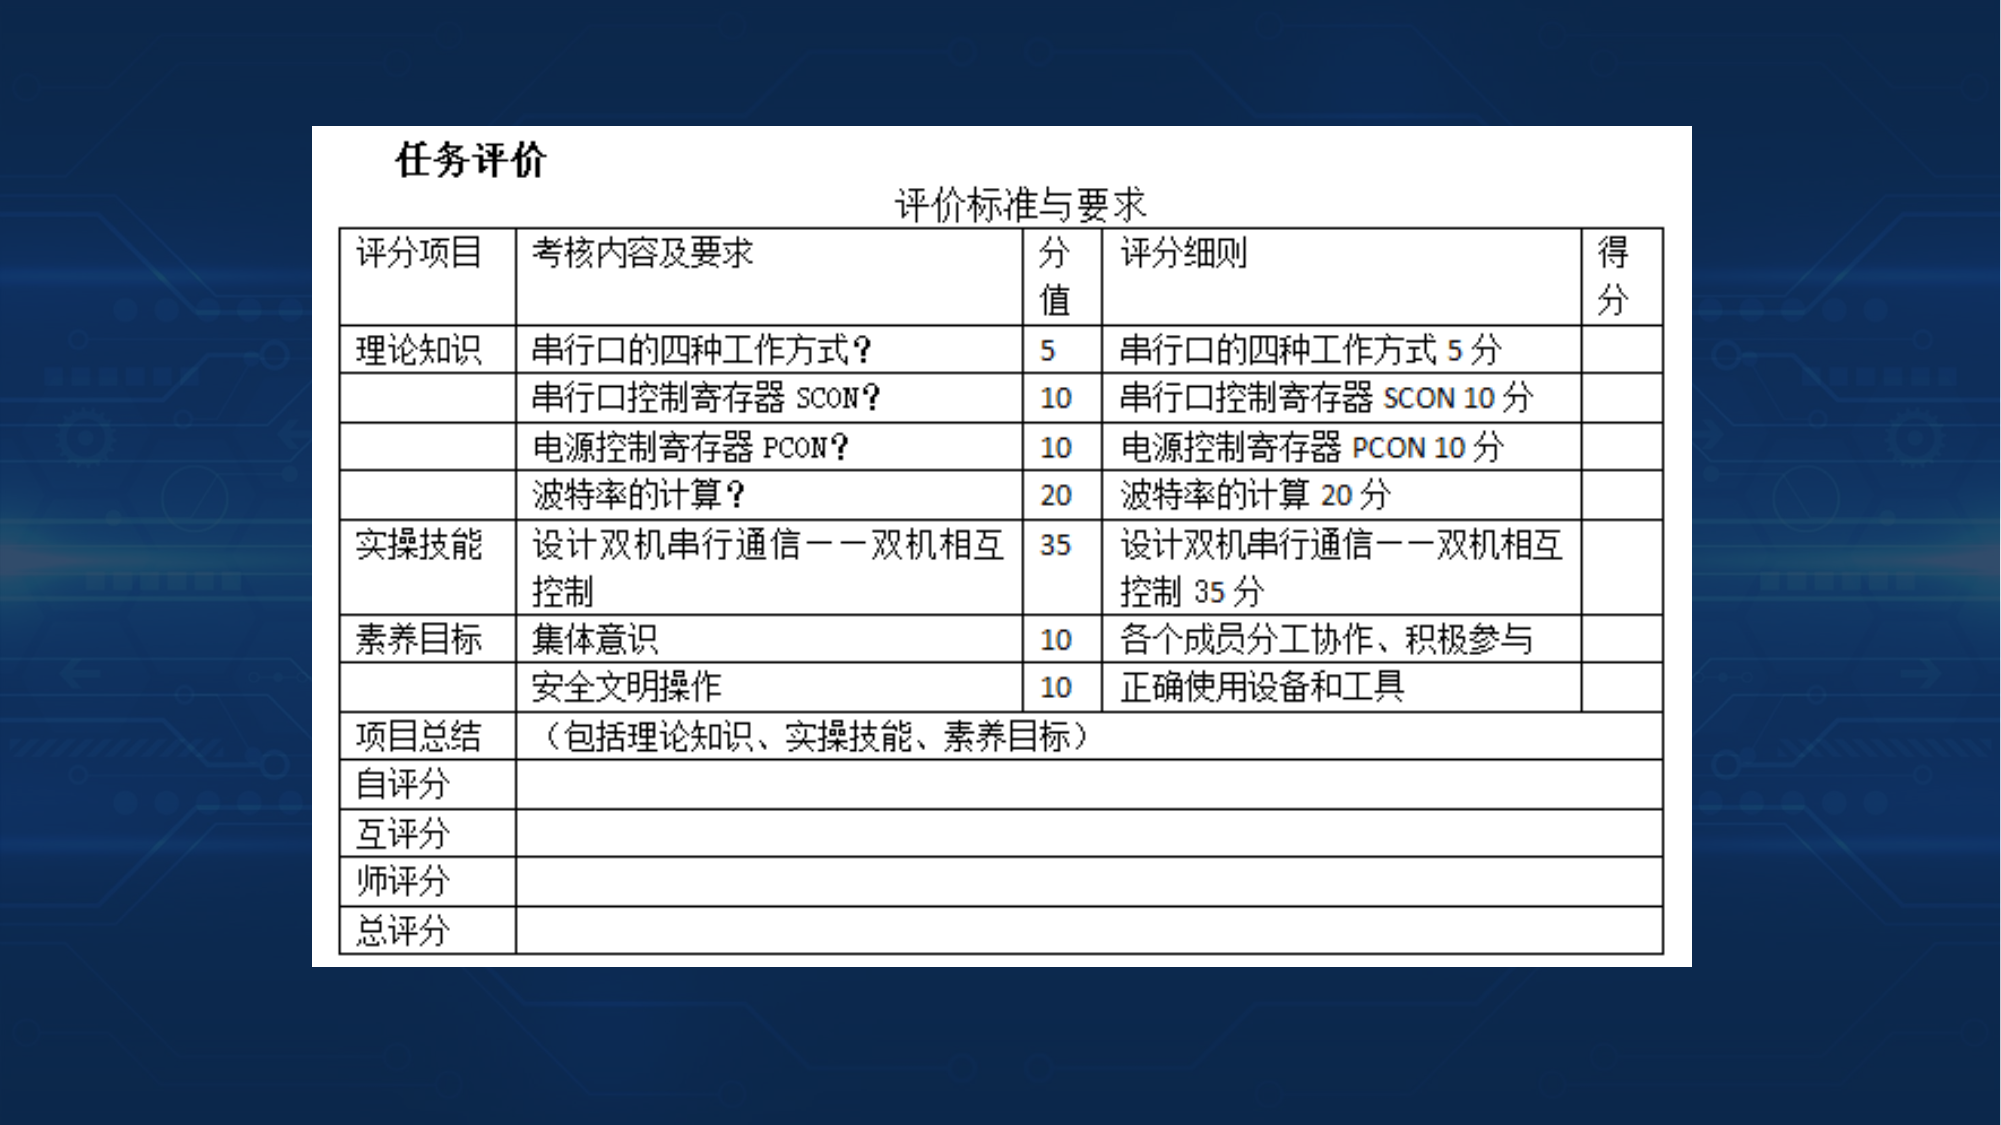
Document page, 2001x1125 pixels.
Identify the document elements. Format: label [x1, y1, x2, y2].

picture [312, 125, 1692, 968]
